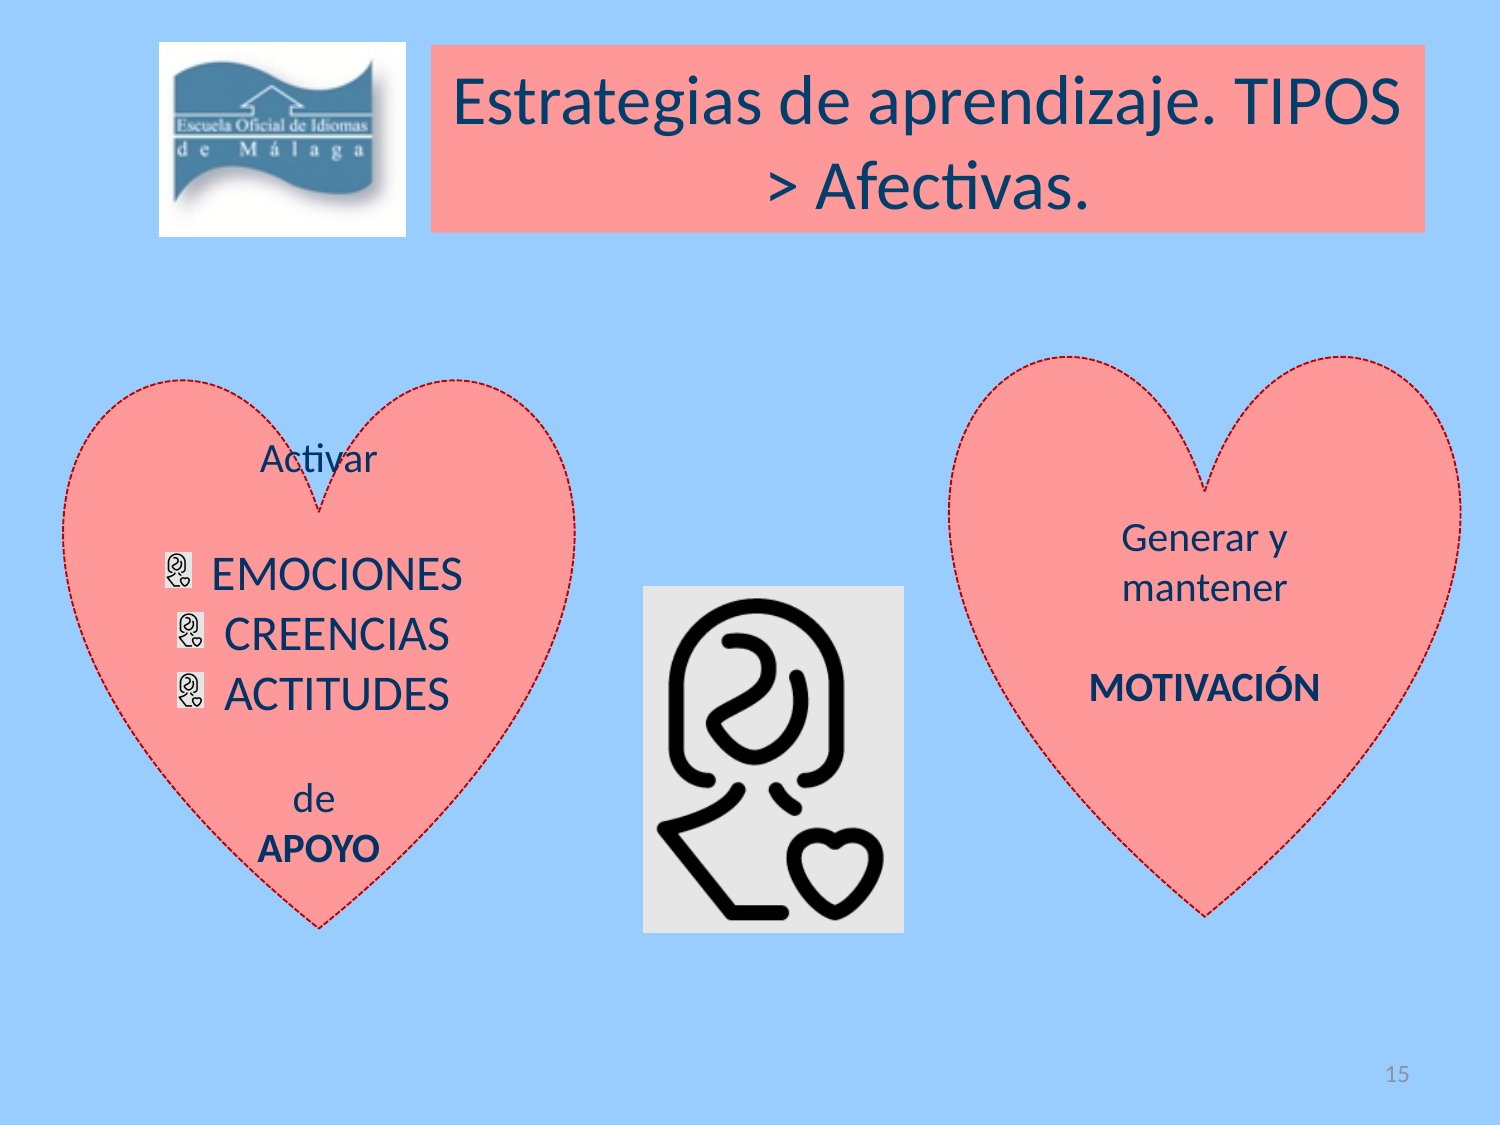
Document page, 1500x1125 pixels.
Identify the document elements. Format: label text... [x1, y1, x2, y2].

text_box Activar EMOCIONES CREENCIAS ACTITUDES de APOYO [62, 379, 576, 930]
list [643, 585, 904, 933]
picture [165, 552, 192, 588]
slide_number 15 [1074, 1042, 1425, 1103]
picture [177, 672, 204, 708]
text_box Generar y mantener MOTIVACIÓN [947, 355, 1462, 918]
picture [159, 42, 406, 237]
picture [177, 612, 204, 648]
title Estrategias de aprendizaje. TIPOS > Afectivas. [431, 45, 1425, 233]
